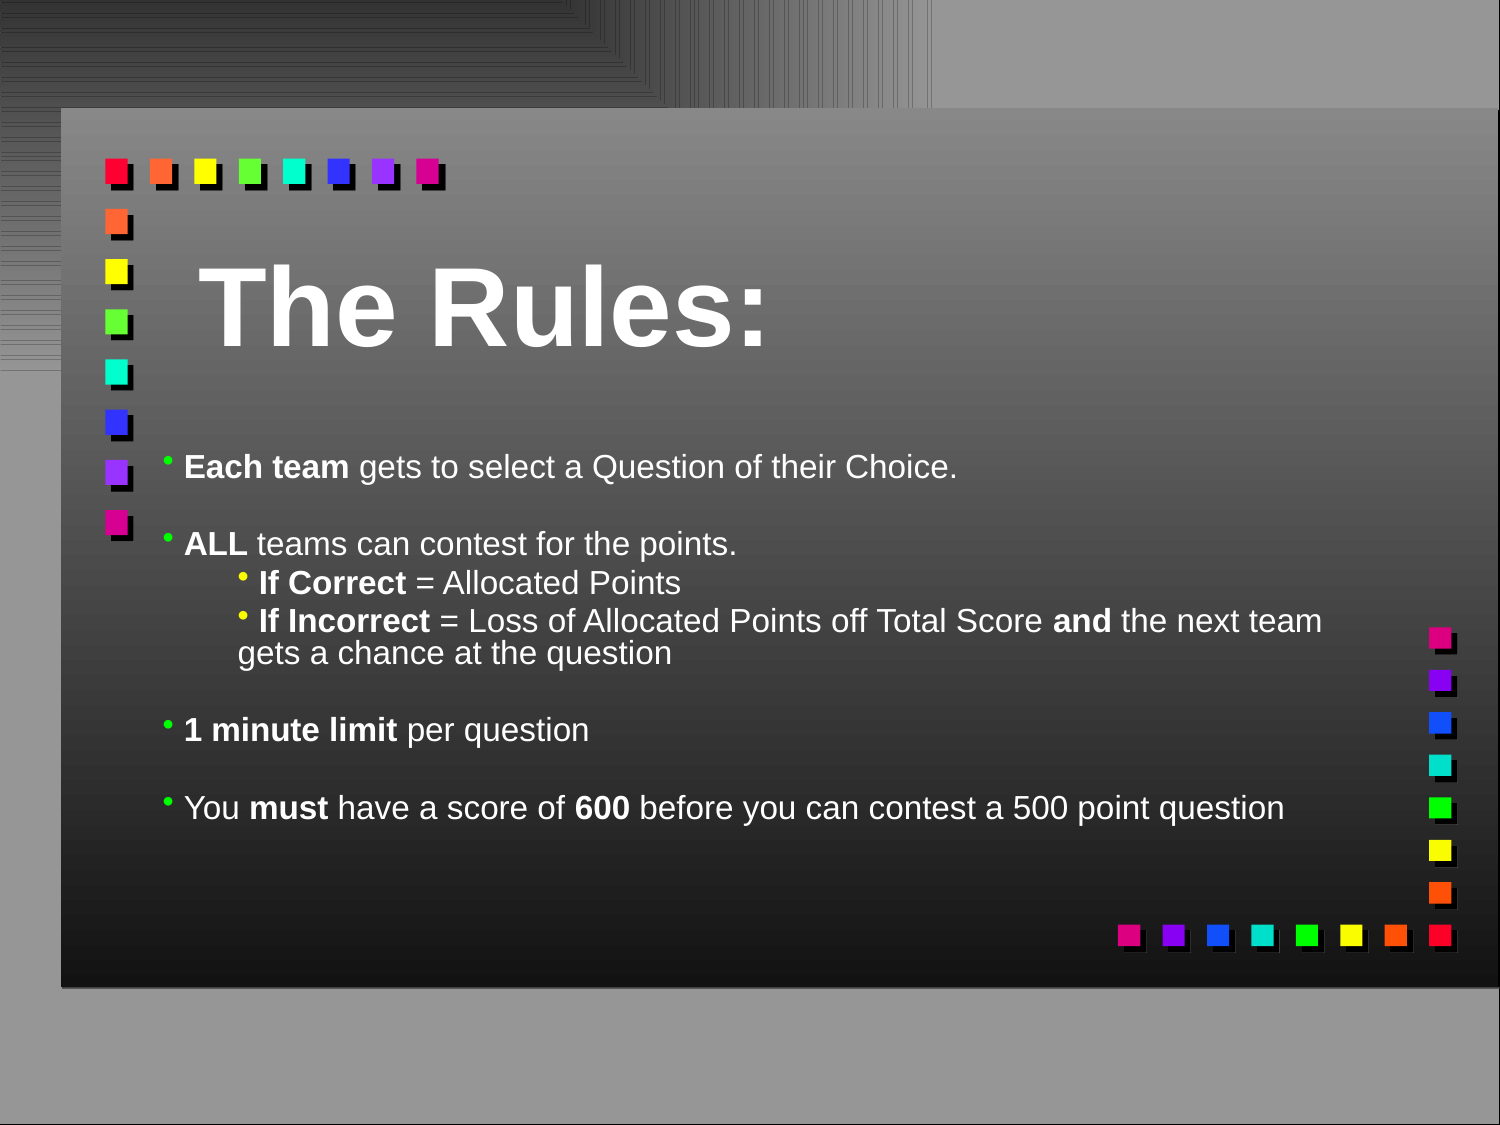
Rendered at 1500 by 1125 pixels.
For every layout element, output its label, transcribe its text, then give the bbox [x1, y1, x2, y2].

subtitle Each team gets to select a Question of their Choice. ALL teams can contest for the points. If Correct = Allocated Points If Incorrect = Loss of Allocated Points off Total Score and the next team gets a chance at the question 1 minute limit per question You must have a score of 600 before you can contest a 500 point question [147, 432, 1400, 847]
title The Rules: [182, 207, 1459, 396]
